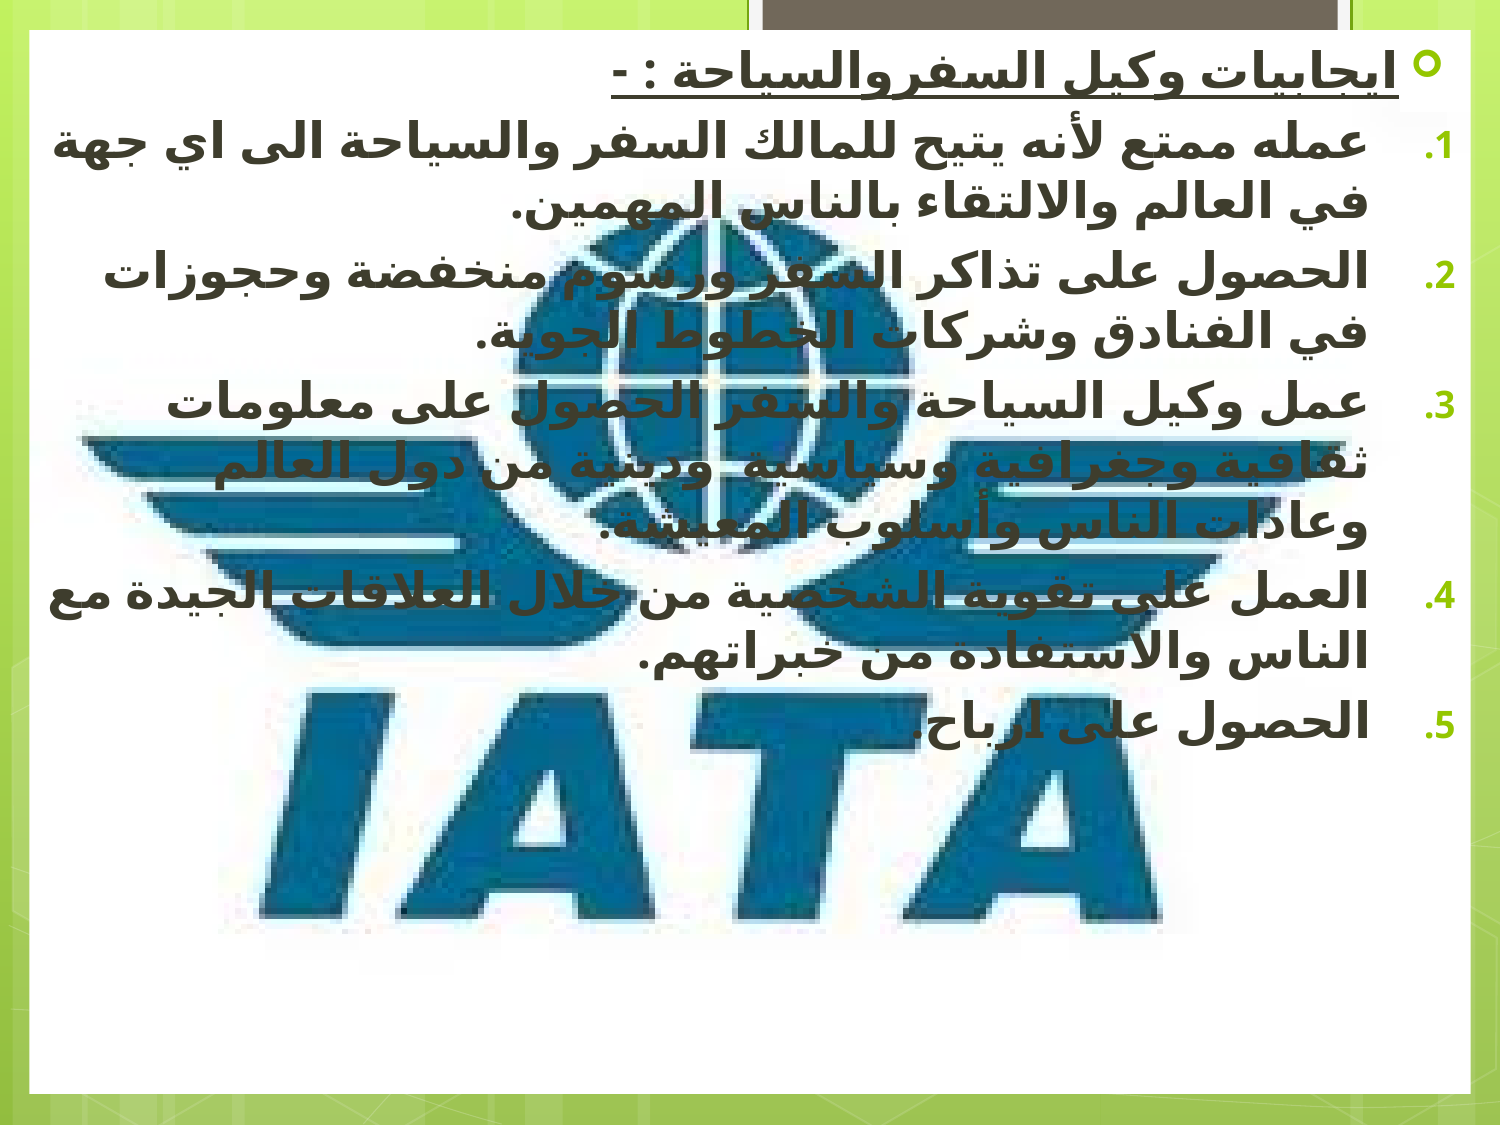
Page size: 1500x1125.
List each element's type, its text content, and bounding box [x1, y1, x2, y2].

list ايجابيات وكيل السفروالسياحة : - عمله ممتع لأنه يتيح للمالك السفر والسياحة الى اي جهة في العالم والالتقاء بالناس المهمين. الحصول على تذاكر السفر ورسوم منخفضة وحجوزات في الفنادق وشركات الخطوط الجوية. عمل وكيل السياحة والسفر الحصول على معلومات ثقافية وجغرافية وسياسية ودينية من دول العالم وعادات الناس وأسلوب المعيشة. العمل على تقوية الشخصية من خلال العلاقات الجيدة مع الناس والاستفادة من خبراتهم. الحصول على ارباح. [29, 30, 1471, 1094]
